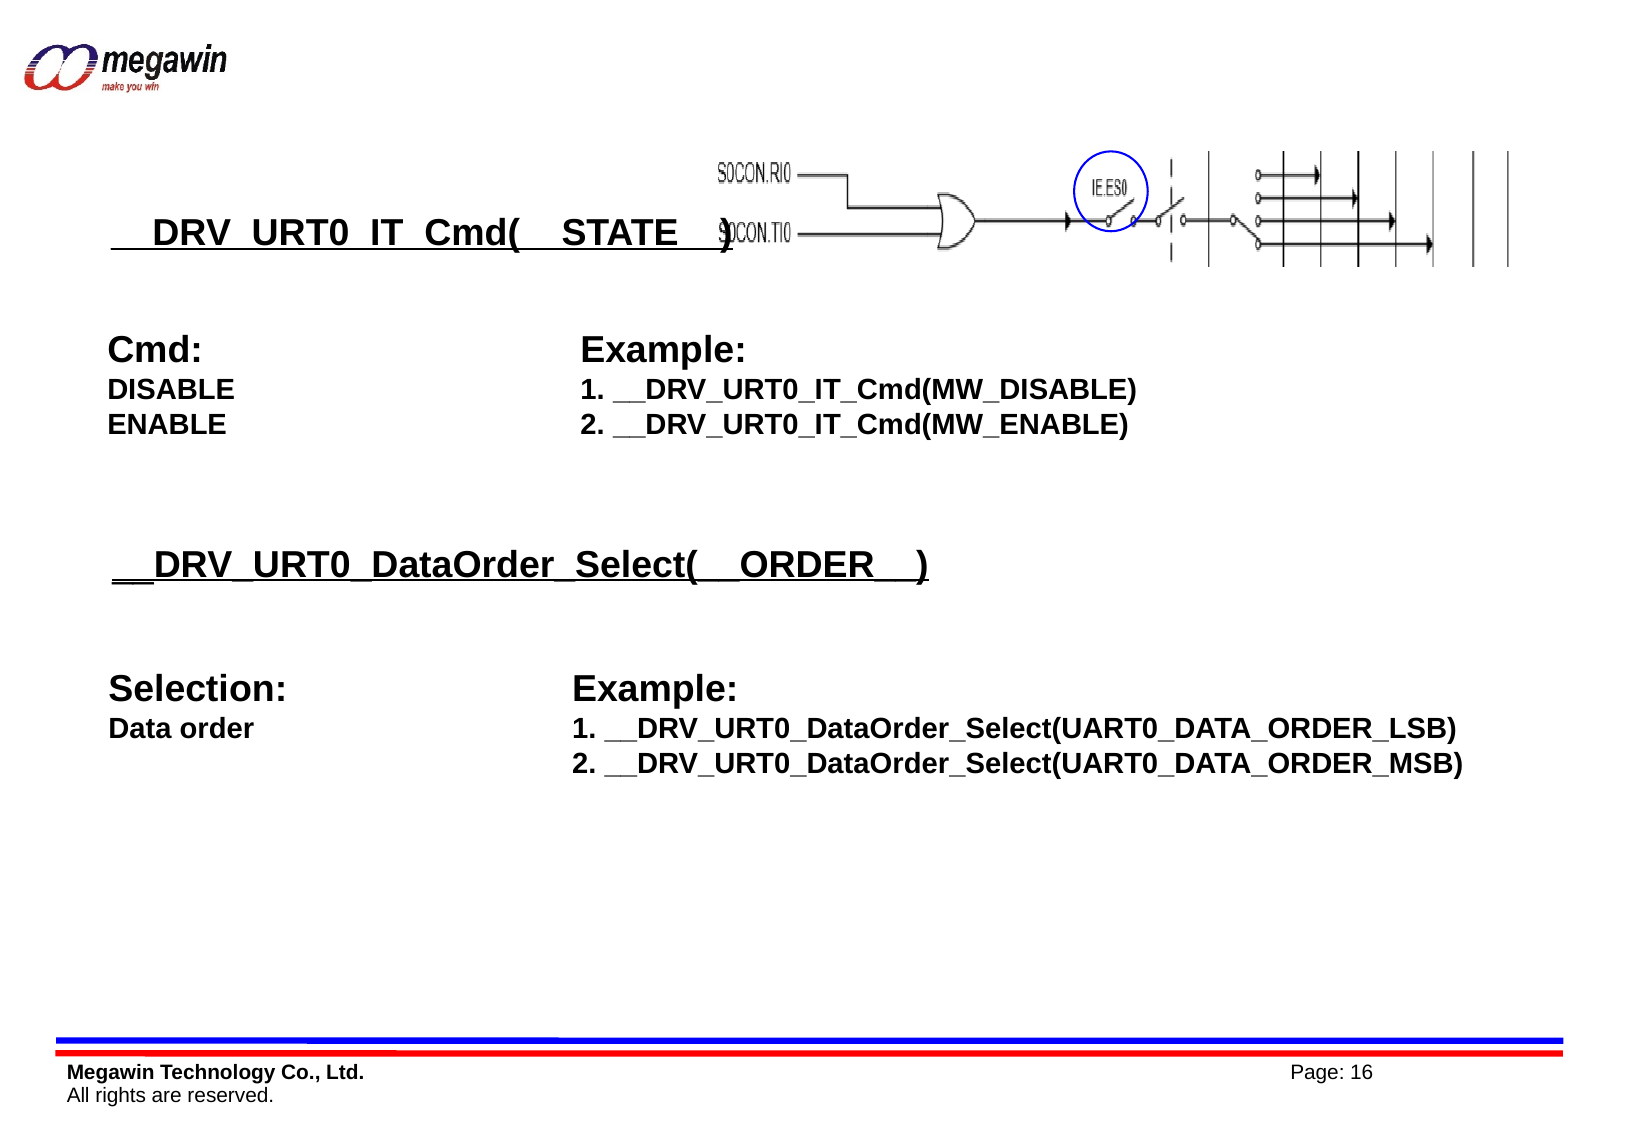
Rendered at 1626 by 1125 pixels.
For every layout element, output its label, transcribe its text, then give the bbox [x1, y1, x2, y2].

text_box Cmd: DISABLE ENABLE [92, 317, 352, 448]
text_box __DRV_URT0_DataOrder_Select(__ORDER__) [97, 532, 944, 592]
text_box Selection: Data order [93, 656, 303, 752]
text_box __DRV_URT0_IT_Cmd(__STATE__) [96, 200, 700, 261]
picture [700, 151, 1521, 267]
text_box Example: 1. __DRV_URT0_IT_Cmd(MW_DISABLE) 2. __DRV_URT0_IT_Cmd(MW_ENABLE) [565, 317, 1492, 448]
picture [19, 37, 231, 97]
text_box Example: 1. __DRV_URT0_DataOrder_Select(UART0_DATA_ORDER_LSB) 2. __DRV_URT0_DataOrder_Select(UART0_DATA_ORDER_MSB) [557, 656, 1484, 787]
